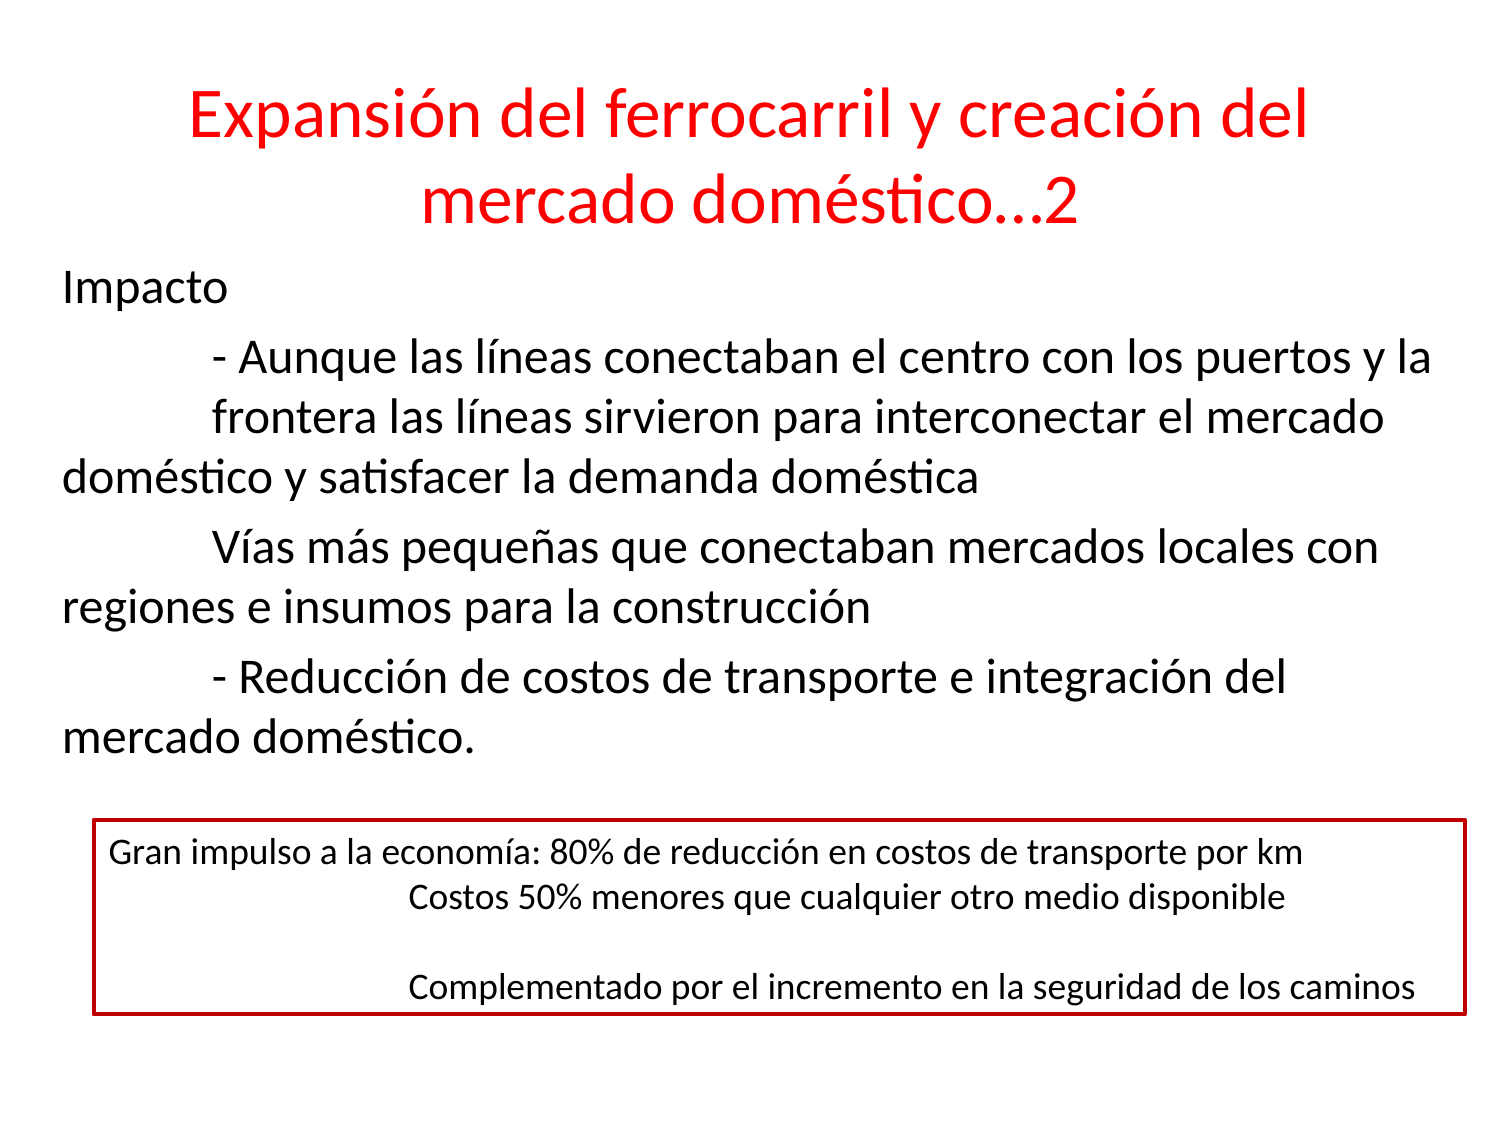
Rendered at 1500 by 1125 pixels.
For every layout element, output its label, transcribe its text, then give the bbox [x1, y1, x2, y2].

list Impacto - Aunque las líneas conectaban el centro con los puertos y la frontera las líneas sirvieron para interconectar el mercado doméstico y satisfacer la demanda doméstica Vías más pequeñas que conectaban mercados locales con regiones e insumos para la construcción - Reducción de costos de transporte e integración del mercado doméstico. [46, 246, 1454, 786]
title Expansión del ferrocarril y creación del mercado doméstico…2 [75, 58, 1425, 246]
text_box Gran impulso a la economía: 80% de reducción en costos de transporte por km Costos 50% menores que cualquier otro medio disponible Complementado por el incremento en la seguridad de los caminos [93, 819, 1465, 1015]
